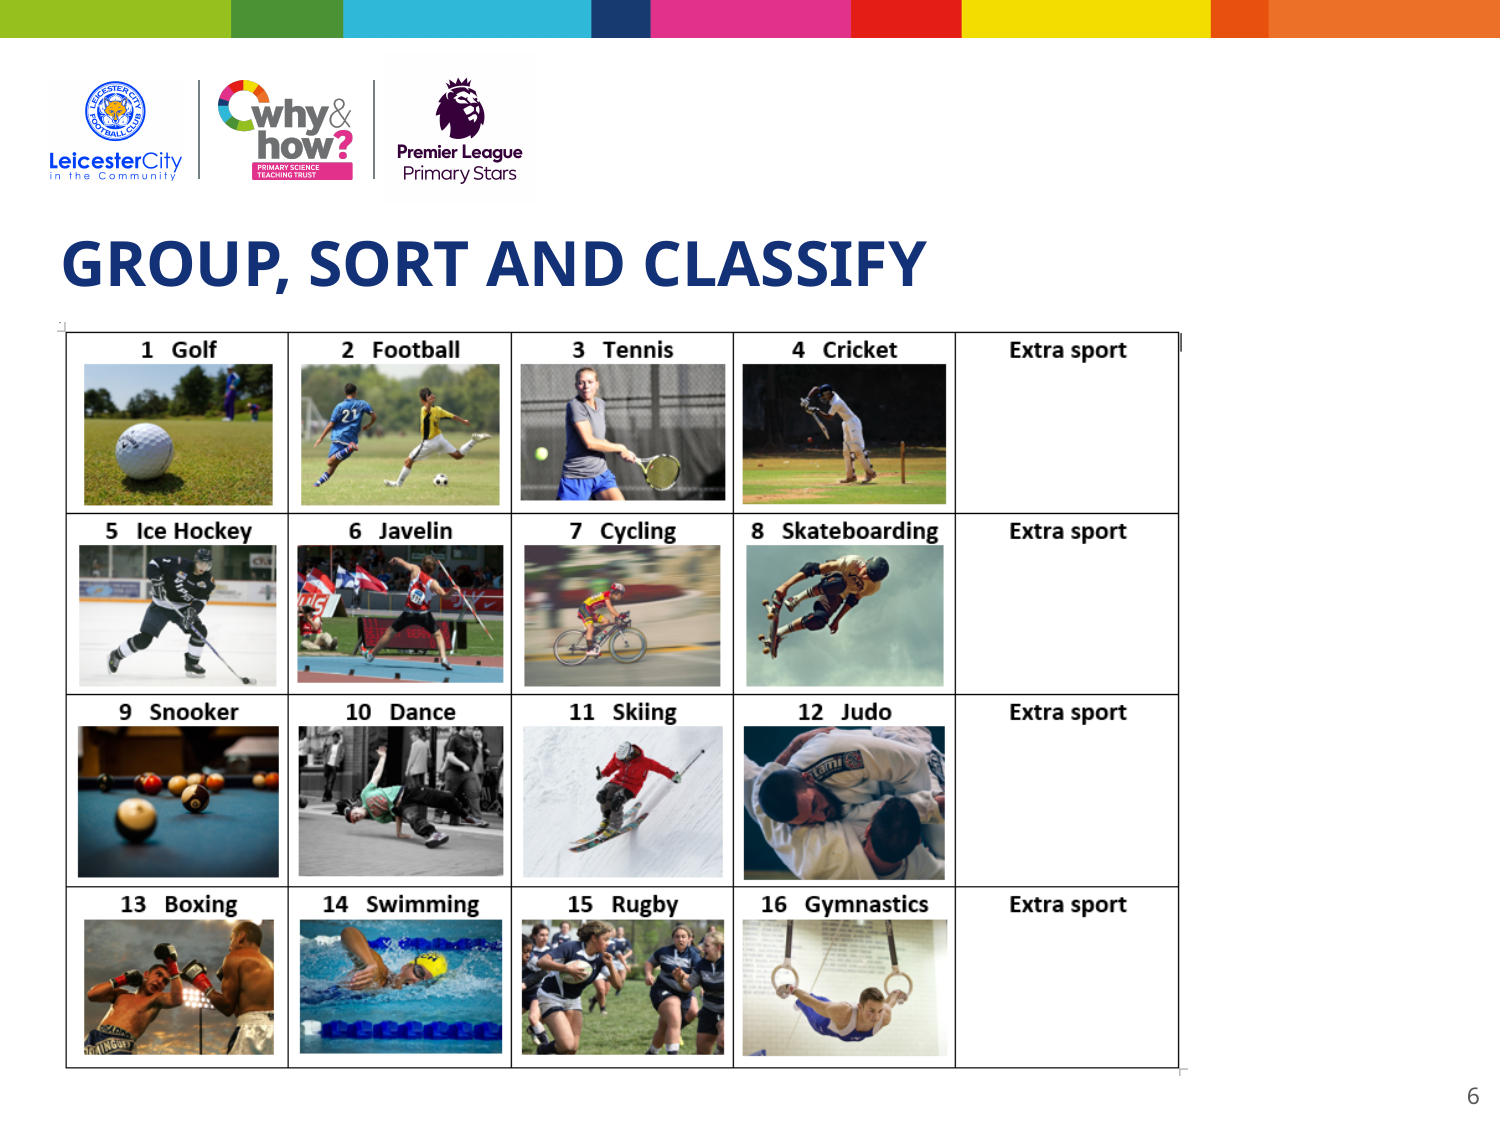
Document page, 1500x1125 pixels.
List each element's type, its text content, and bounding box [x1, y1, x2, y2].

slide_number 6 [1395, 1067, 1488, 1125]
text_box GROUP, SORT AND CLASSIFY [29, 216, 1500, 306]
picture [218, 80, 353, 180]
picture [50, 80, 182, 181]
picture [57, 322, 1189, 1076]
picture [0, 0, 1500, 38]
picture [384, 53, 536, 204]
